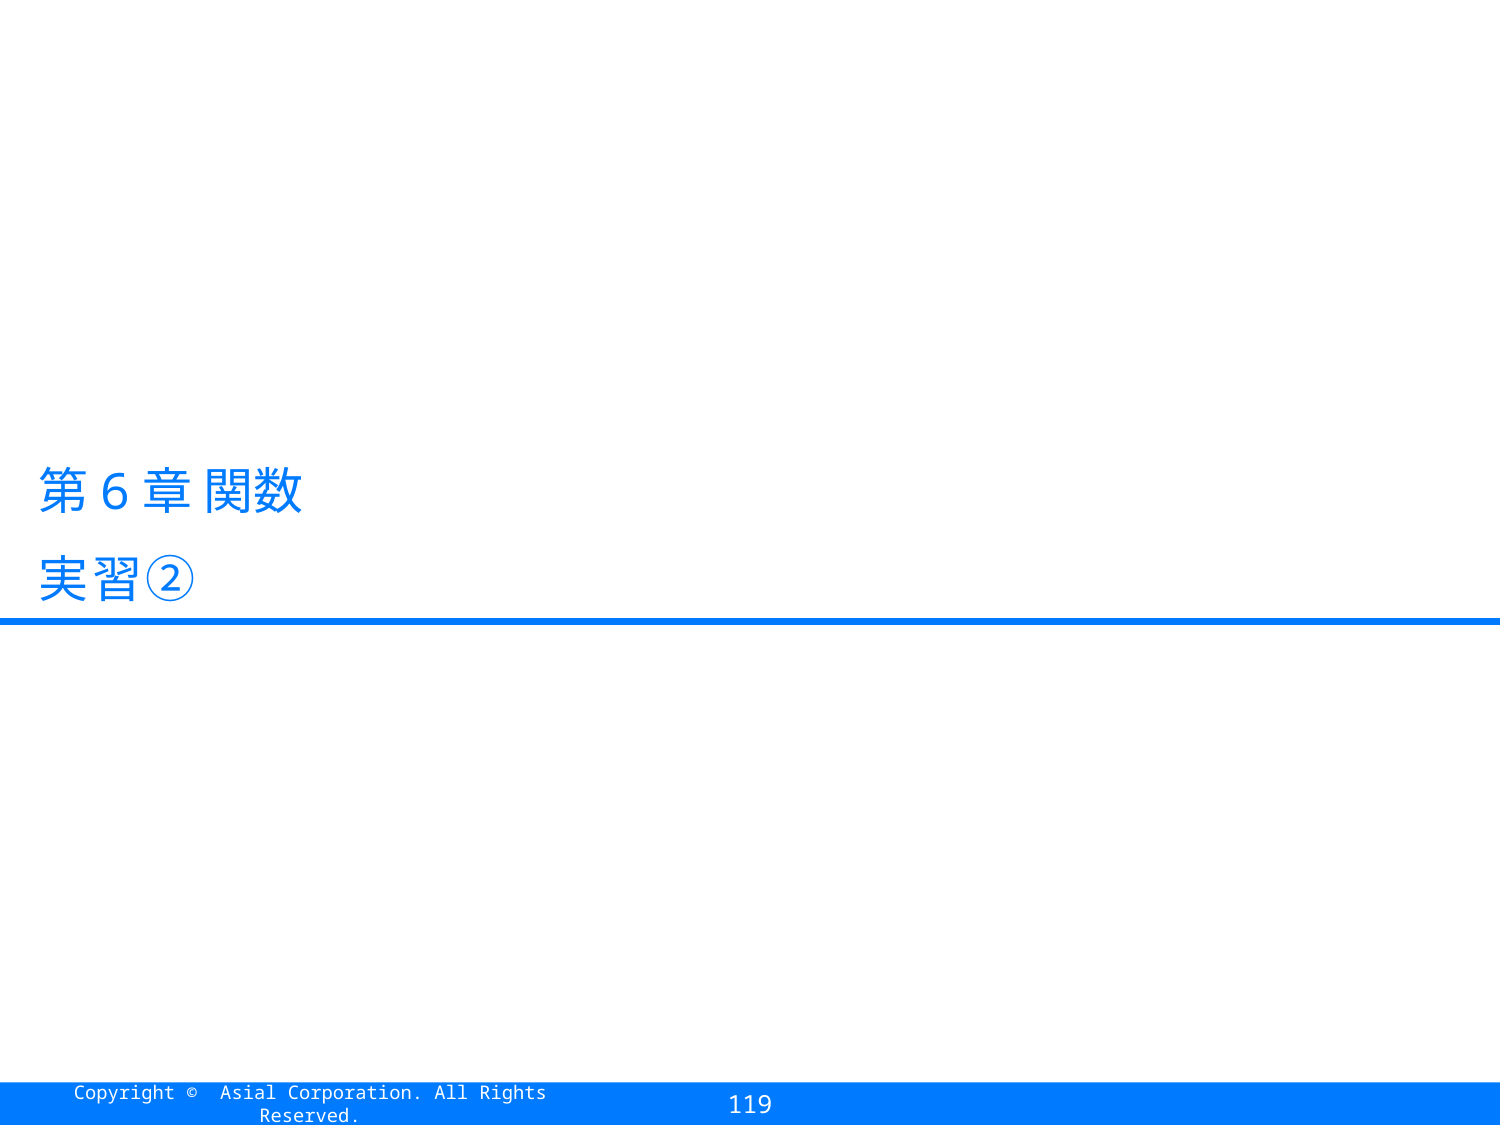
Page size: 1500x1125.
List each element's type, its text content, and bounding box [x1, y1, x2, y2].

list 第6章 関数 [23, 444, 1500, 536]
title 実習② [23, 538, 1500, 616]
slide_number 119 [581, 1075, 919, 1125]
